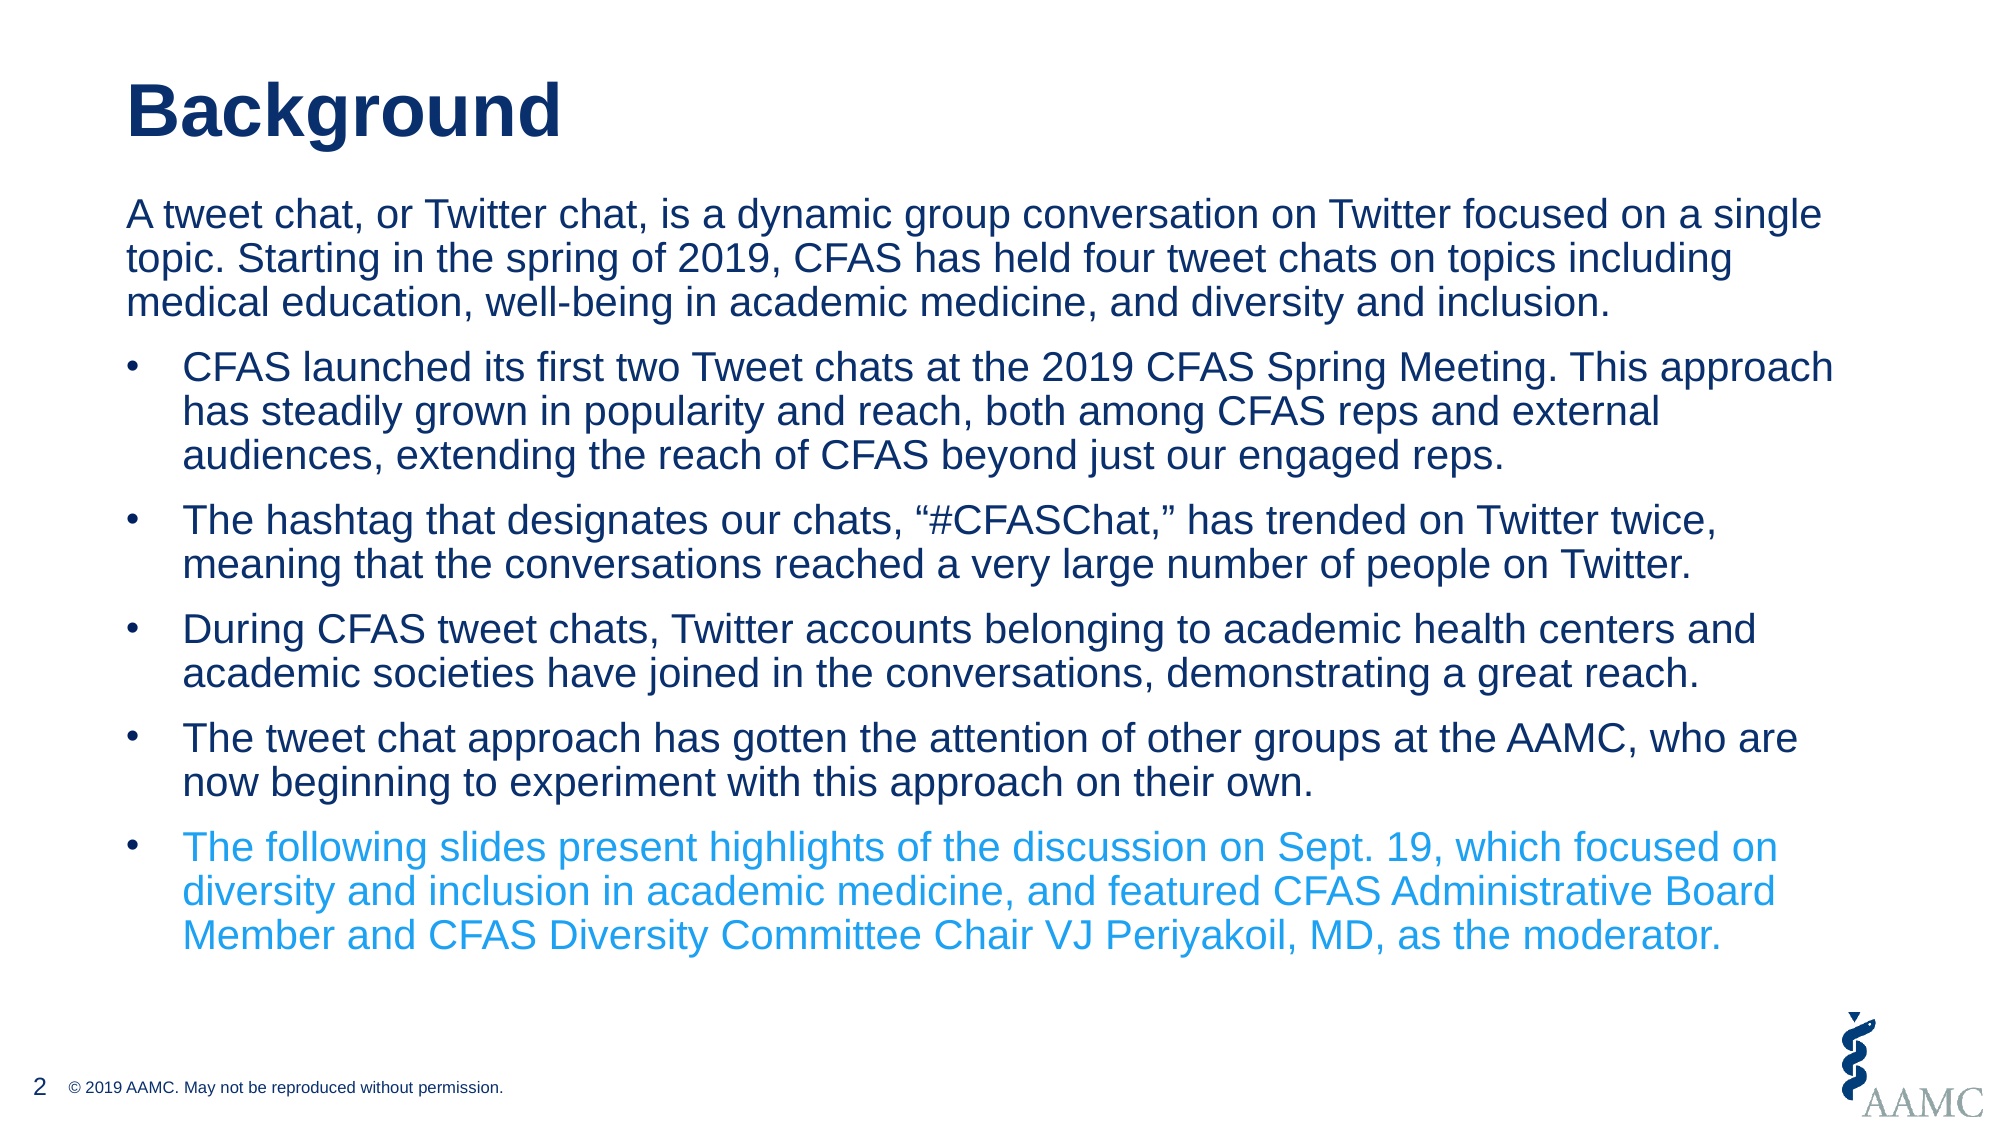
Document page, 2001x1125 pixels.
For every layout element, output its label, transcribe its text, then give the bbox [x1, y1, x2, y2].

picture [1842, 1012, 1983, 1117]
list A tweet chat, or Twitter chat, is a dynamic group conversation on Twitter focused on a single topic. Starting in the spring of 2019, CFAS has held four tweet chats on topics including medical education, well-being in academic medicine, and diversity and inclusion. CFAS launched its first two Tweet chats at the 2019 CFAS Spring Meeting. This approach has steadily grown in popularity and reach, both among CFAS reps and external audiences, extending the reach of CFAS beyond just our engaged reps. The hashtag that designates our chats, “#CFASChat,” has trended on Twitter twice, meaning that the conversations reached a very large number of people on Twitter. During CFAS tweet chats, Twitter accounts belonging to academic health centers and academic societies have joined in the conversations, demonstrating a great reach. The tweet chat approach has gotten the attention of other groups at the AAMC, who are now beginning to experiment with this approach on their own. The following slides present highlights of the discussion on Sept. 19, which focused on diversity and inclusion in academic medicine, and featured CFAS Administrative Board Member and CFAS Diversity Committee Chair VJ Periyakoil, MD, as the moderator. [126, 193, 1874, 976]
title Background [125, 49, 1961, 152]
slide_number 2 [18, 1055, 104, 1116]
